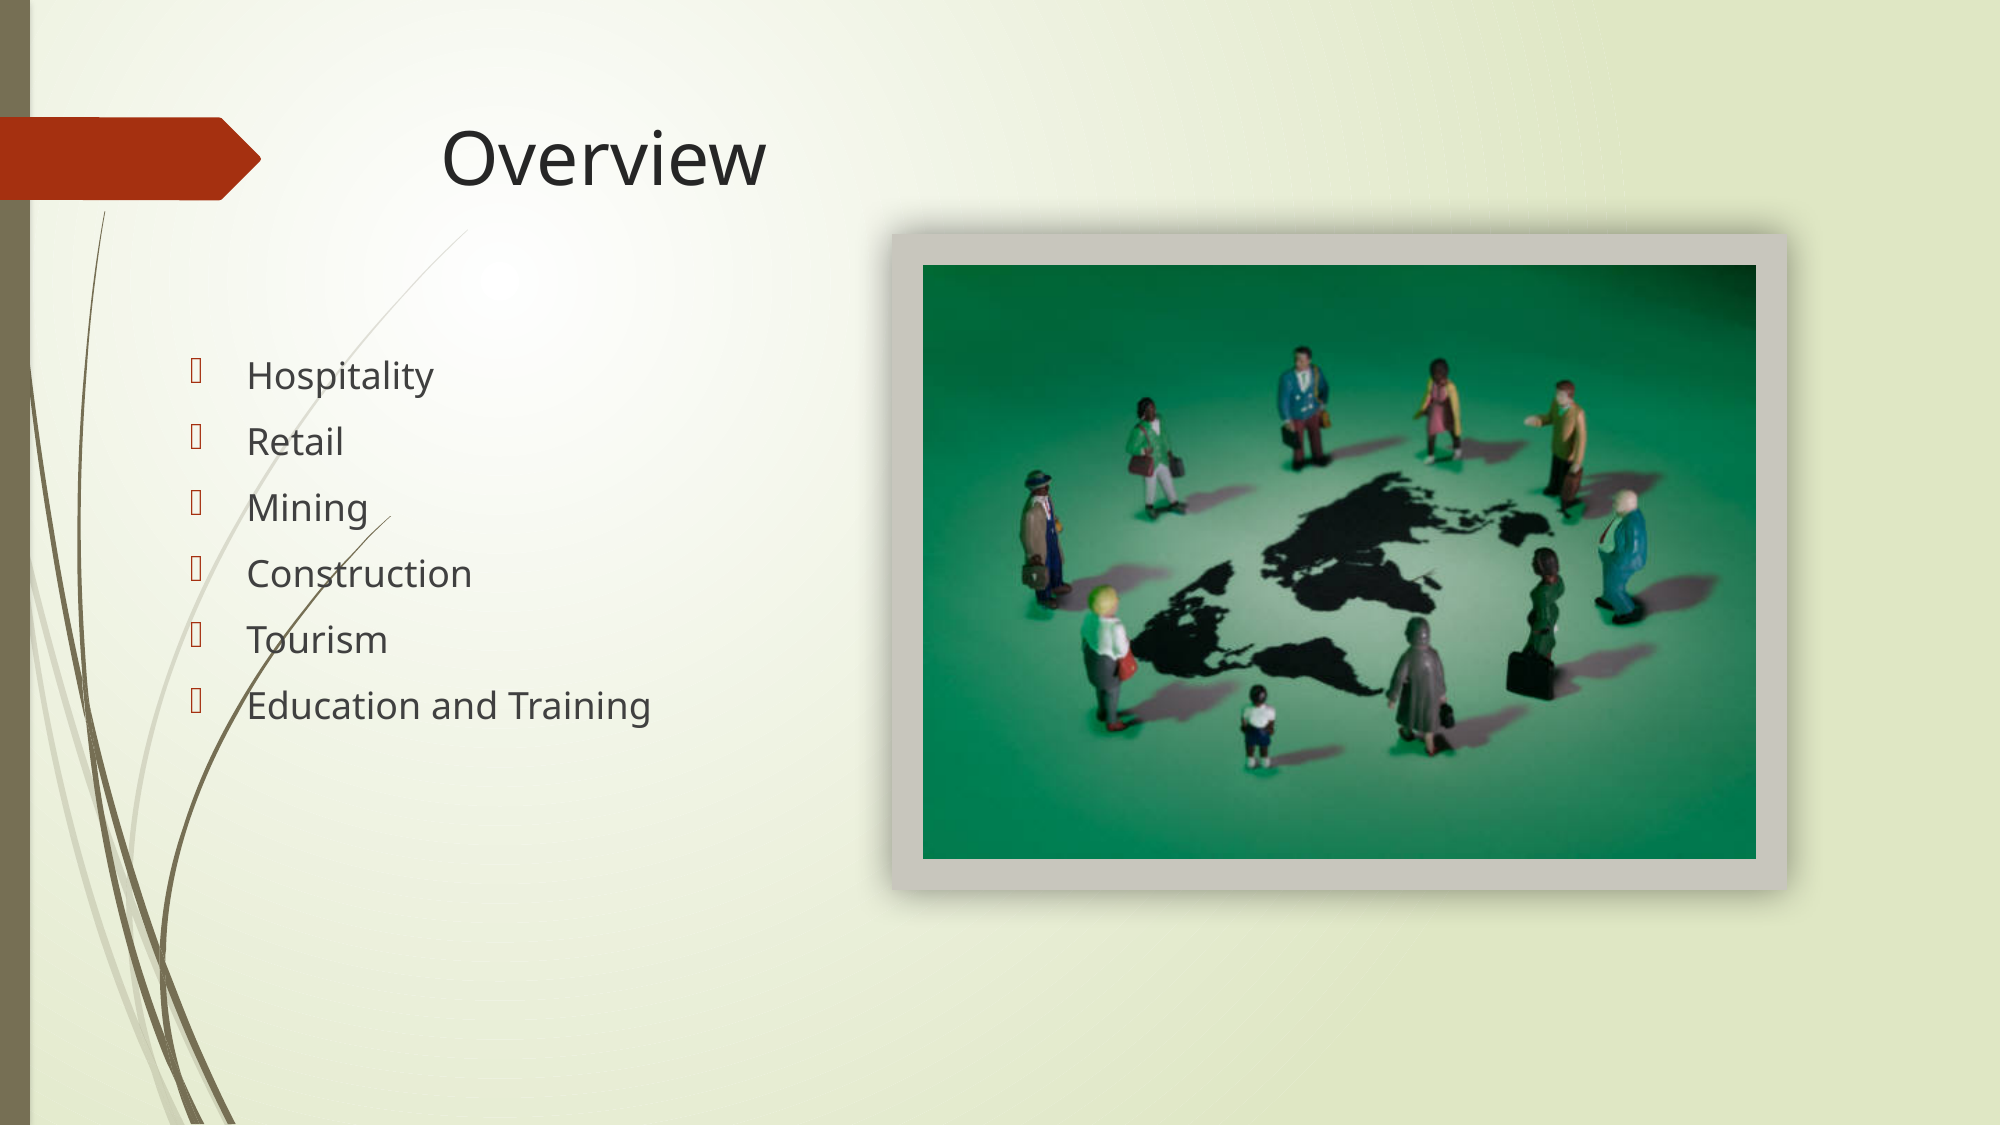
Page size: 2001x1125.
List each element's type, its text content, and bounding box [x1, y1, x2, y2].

picture [923, 264, 1757, 860]
title Overview [425, 102, 1888, 313]
list Hospitality Retail Mining Construction Tourism Education and Training [174, 345, 800, 990]
